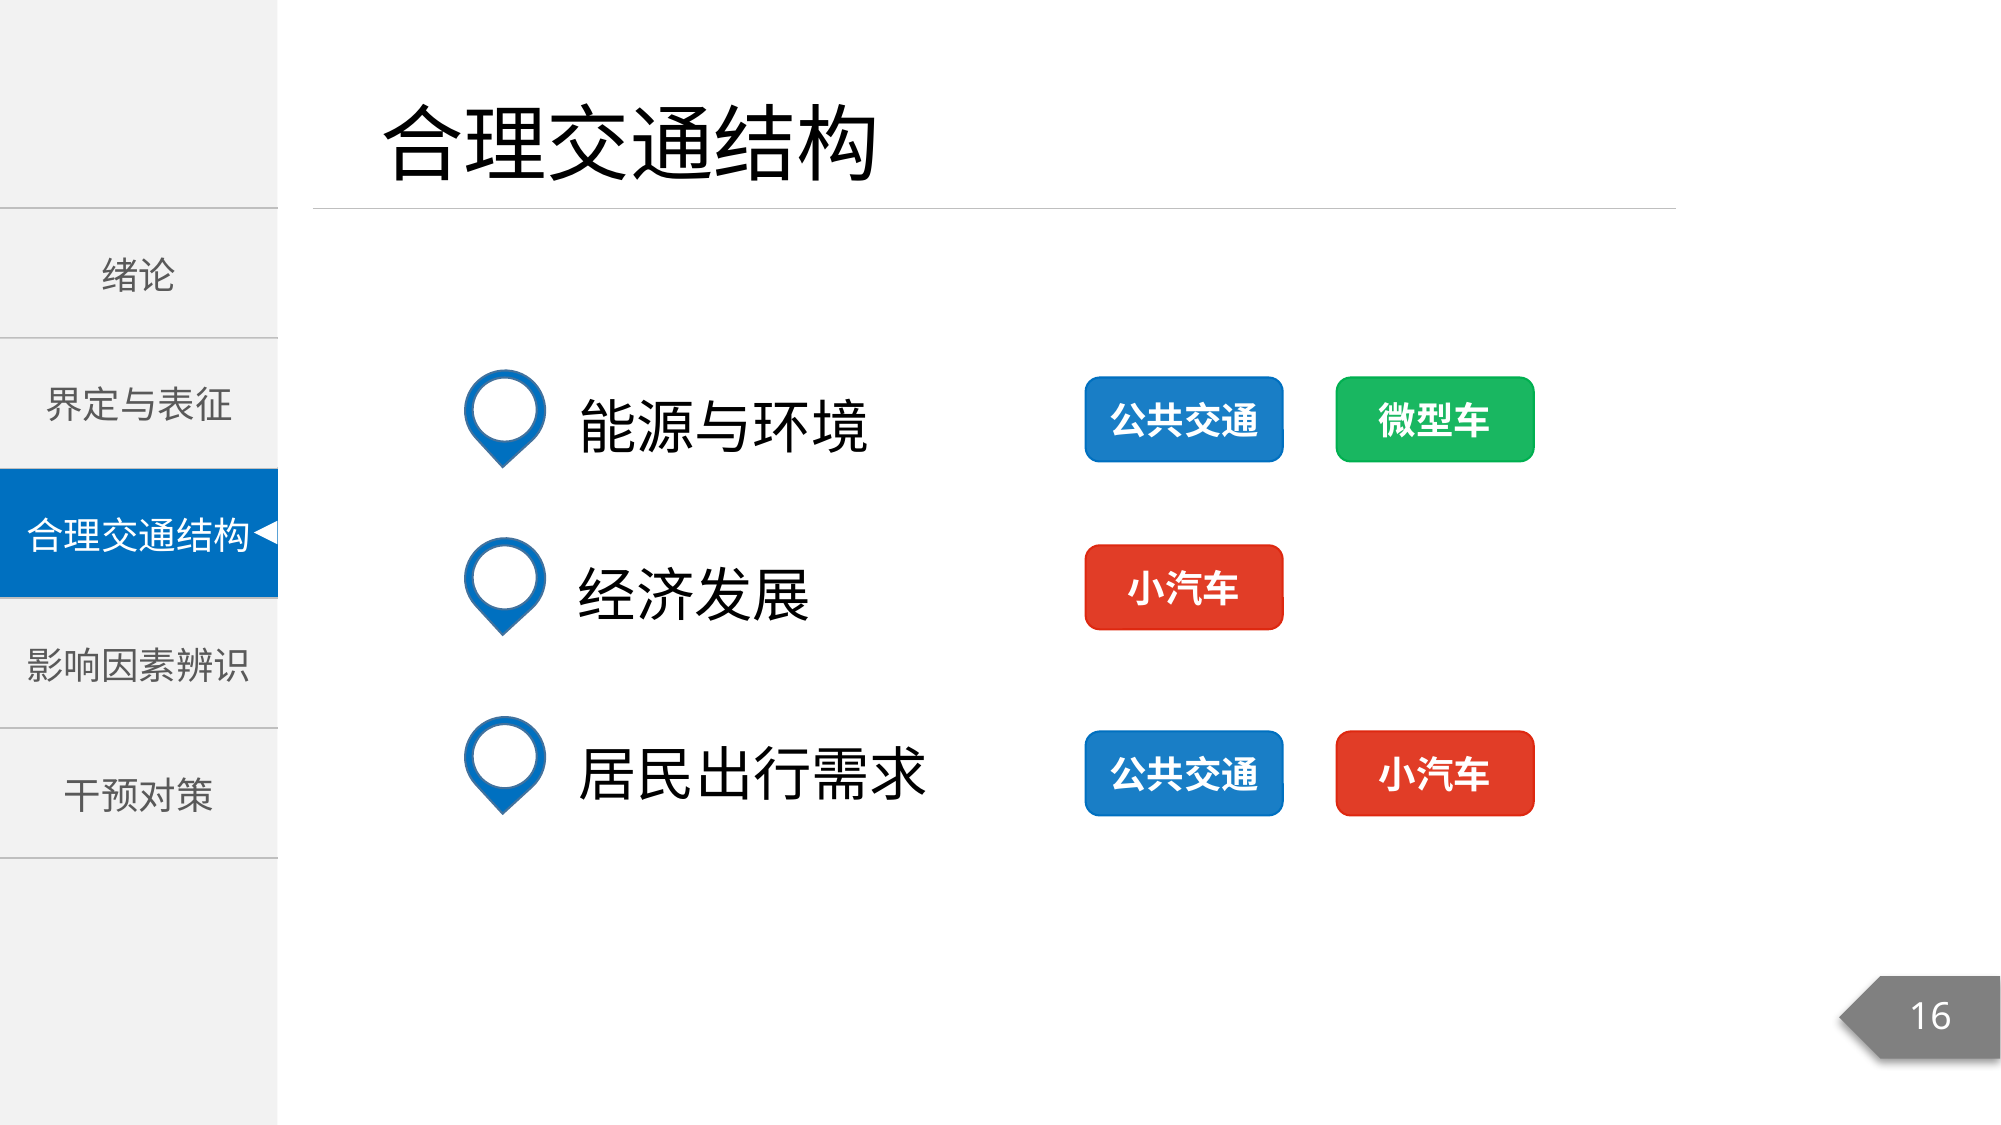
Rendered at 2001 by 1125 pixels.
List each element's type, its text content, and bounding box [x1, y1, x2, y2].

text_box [464, 370, 545, 451]
text_box 公共交通 [1084, 376, 1284, 463]
text_box 小汽车 [1084, 544, 1284, 631]
text_box 小汽车 [1335, 730, 1535, 817]
text_box 微型车 [1335, 376, 1535, 463]
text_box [464, 716, 545, 798]
text_box 居民出行需求 [563, 729, 943, 815]
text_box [464, 538, 545, 619]
text_box 经济发展 [563, 550, 826, 636]
text_box 能源与环境 [563, 383, 885, 468]
text_box 公共交通 [1084, 730, 1284, 817]
